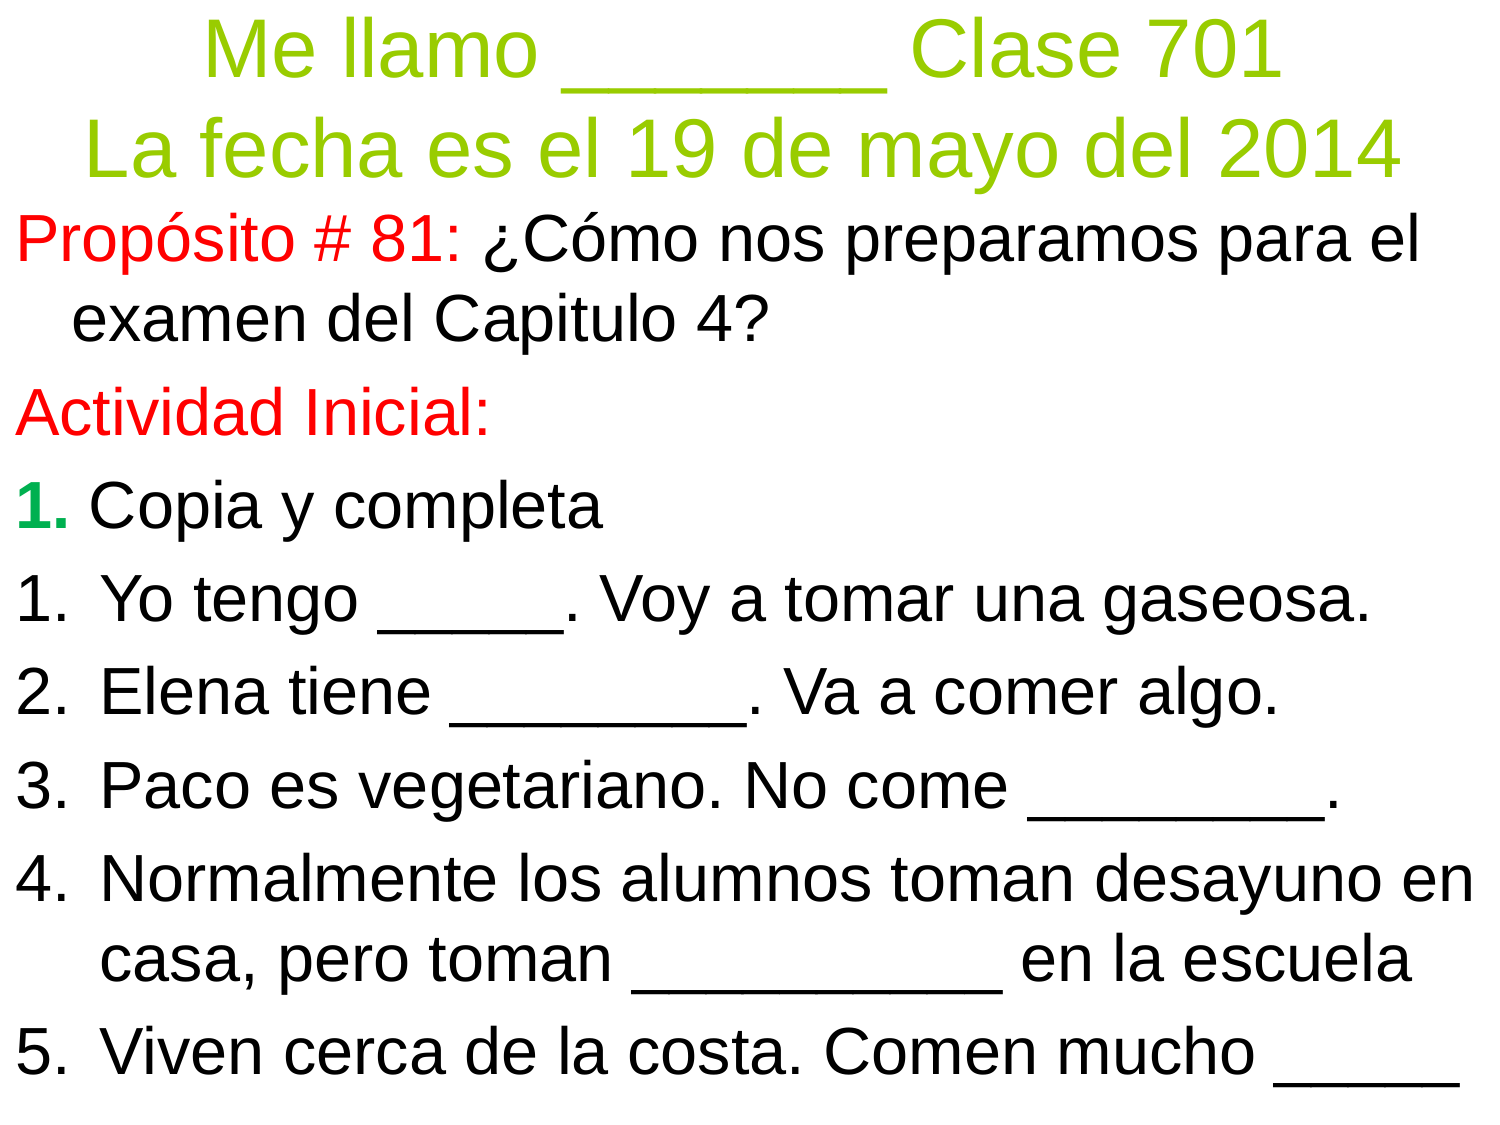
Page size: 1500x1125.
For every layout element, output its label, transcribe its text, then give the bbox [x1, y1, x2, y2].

list Propósito # 81: ¿Cómo nos preparamos para el examen del Capitulo 4? Actividad Inicial: 1. Copia y completa Yo tengo _____. Voy a tomar una gaseosa. Elena tiene ________. Va a comer algo. Paco es vegetariano. No come ________. Normalmente los alumnos toman desayuno en casa, pero toman __________ en la escuela Viven cerca de la costa. Comen mucho _____ [0, 187, 1500, 930]
title Me llamo _______ Clase 701 La fecha es el 19 de mayo del 2014 [50, 0, 1438, 187]
